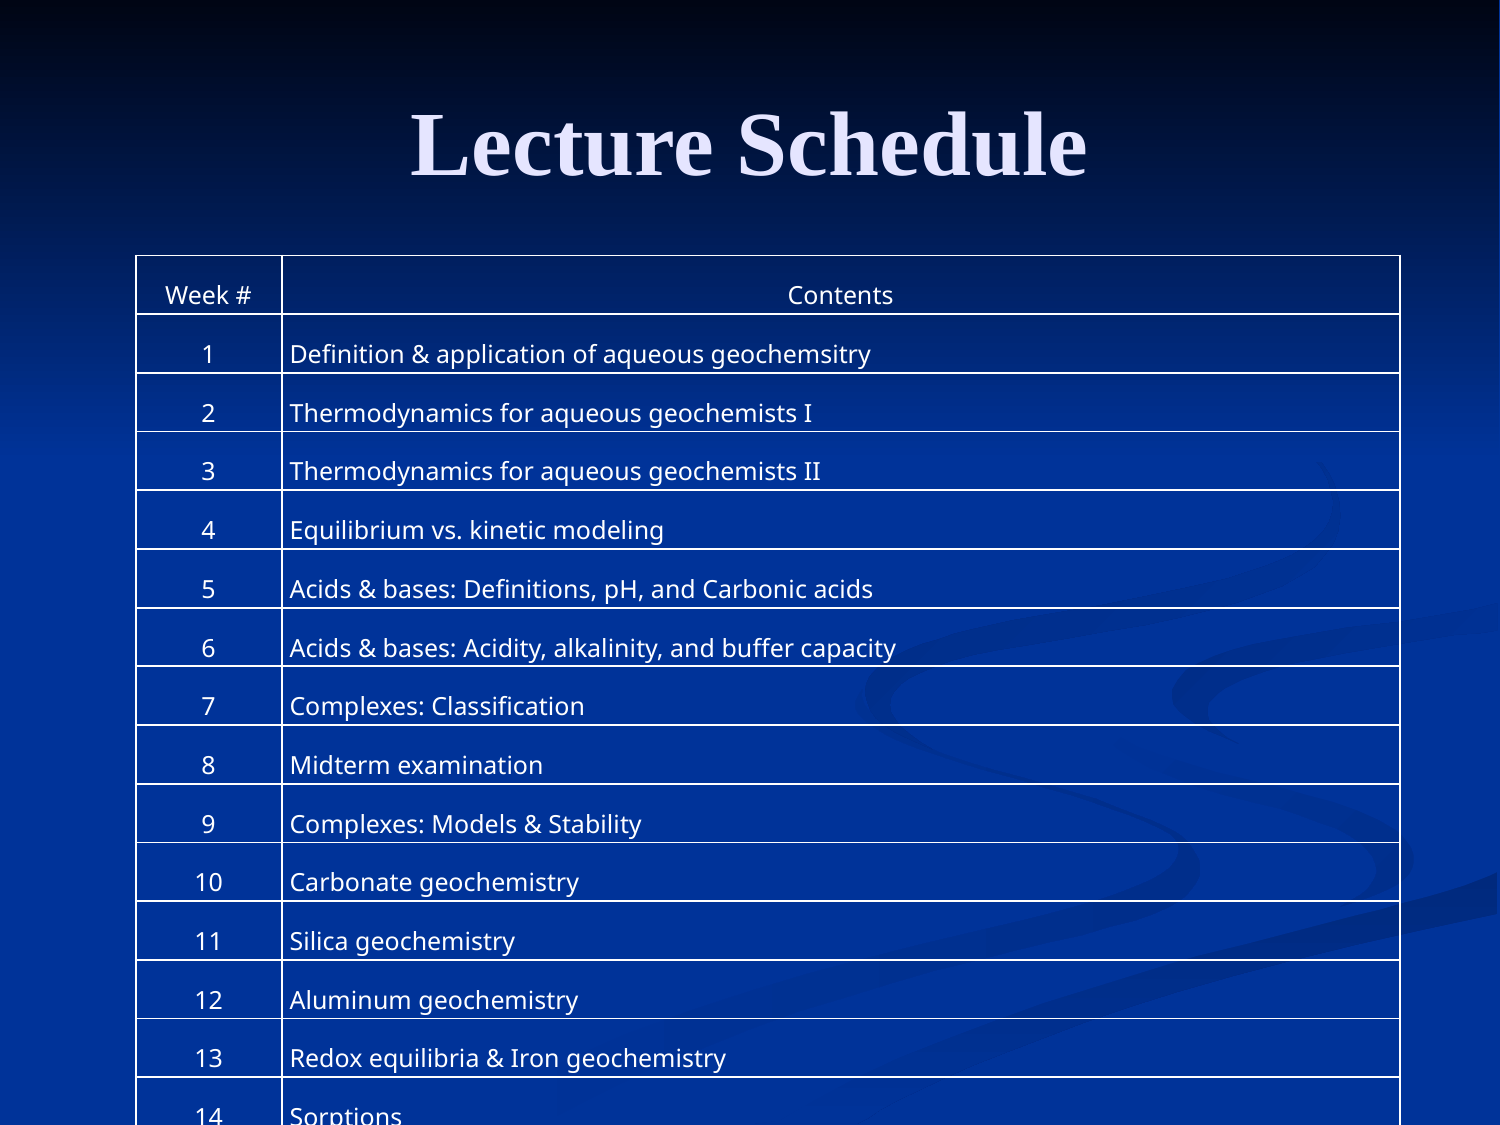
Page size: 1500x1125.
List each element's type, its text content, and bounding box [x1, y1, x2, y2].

table_cell Complexes: Models & Stability [283, 785, 1399, 842]
table_cell Definition & application of aqueous geochemsitry [283, 315, 1399, 372]
table_cell 4 [137, 491, 281, 548]
table_cell 2 [137, 374, 281, 431]
table_cell Silica geochemistry [283, 902, 1399, 959]
table_cell 9 [137, 785, 281, 842]
table_cell Equilibrium vs. kinetic modeling [283, 491, 1399, 548]
table_cell Redox equilibria & Iron geochemistry [283, 1019, 1399, 1076]
table_cell Aluminum geochemistry [283, 961, 1399, 1018]
table_cell Sorptions [283, 1078, 1399, 1125]
table_cell 6 [137, 609, 281, 665]
table_header Week # [137, 256, 281, 313]
table_cell Carbonate geochemistry [283, 843, 1399, 900]
table_cell 8 [137, 726, 281, 783]
table_header Contents [283, 256, 1399, 313]
table_cell 5 [137, 550, 281, 607]
table_cell Acids & bases: Definitions, pH, and Carbonic acids [283, 550, 1399, 607]
table_cell Midterm examination [283, 726, 1399, 783]
table_cell 11 [137, 902, 281, 959]
table_cell Thermodynamics for aqueous geochemists I [283, 374, 1399, 431]
table_cell Complexes: Classification [283, 667, 1399, 724]
table_cell 12 [137, 961, 281, 1018]
table_cell 10 [137, 843, 281, 900]
table_cell 7 [137, 667, 281, 724]
table_cell 13 [137, 1019, 281, 1076]
title Lecture Schedule [74, 44, 1426, 233]
table_cell 14 [137, 1078, 281, 1125]
table_cell Acids & bases: Acidity, alkalinity, and buffer capacity [283, 609, 1399, 665]
table_cell 3 [137, 432, 281, 489]
table_cell Thermodynamics for aqueous geochemists II [283, 432, 1399, 489]
table_cell 1 [137, 315, 281, 372]
